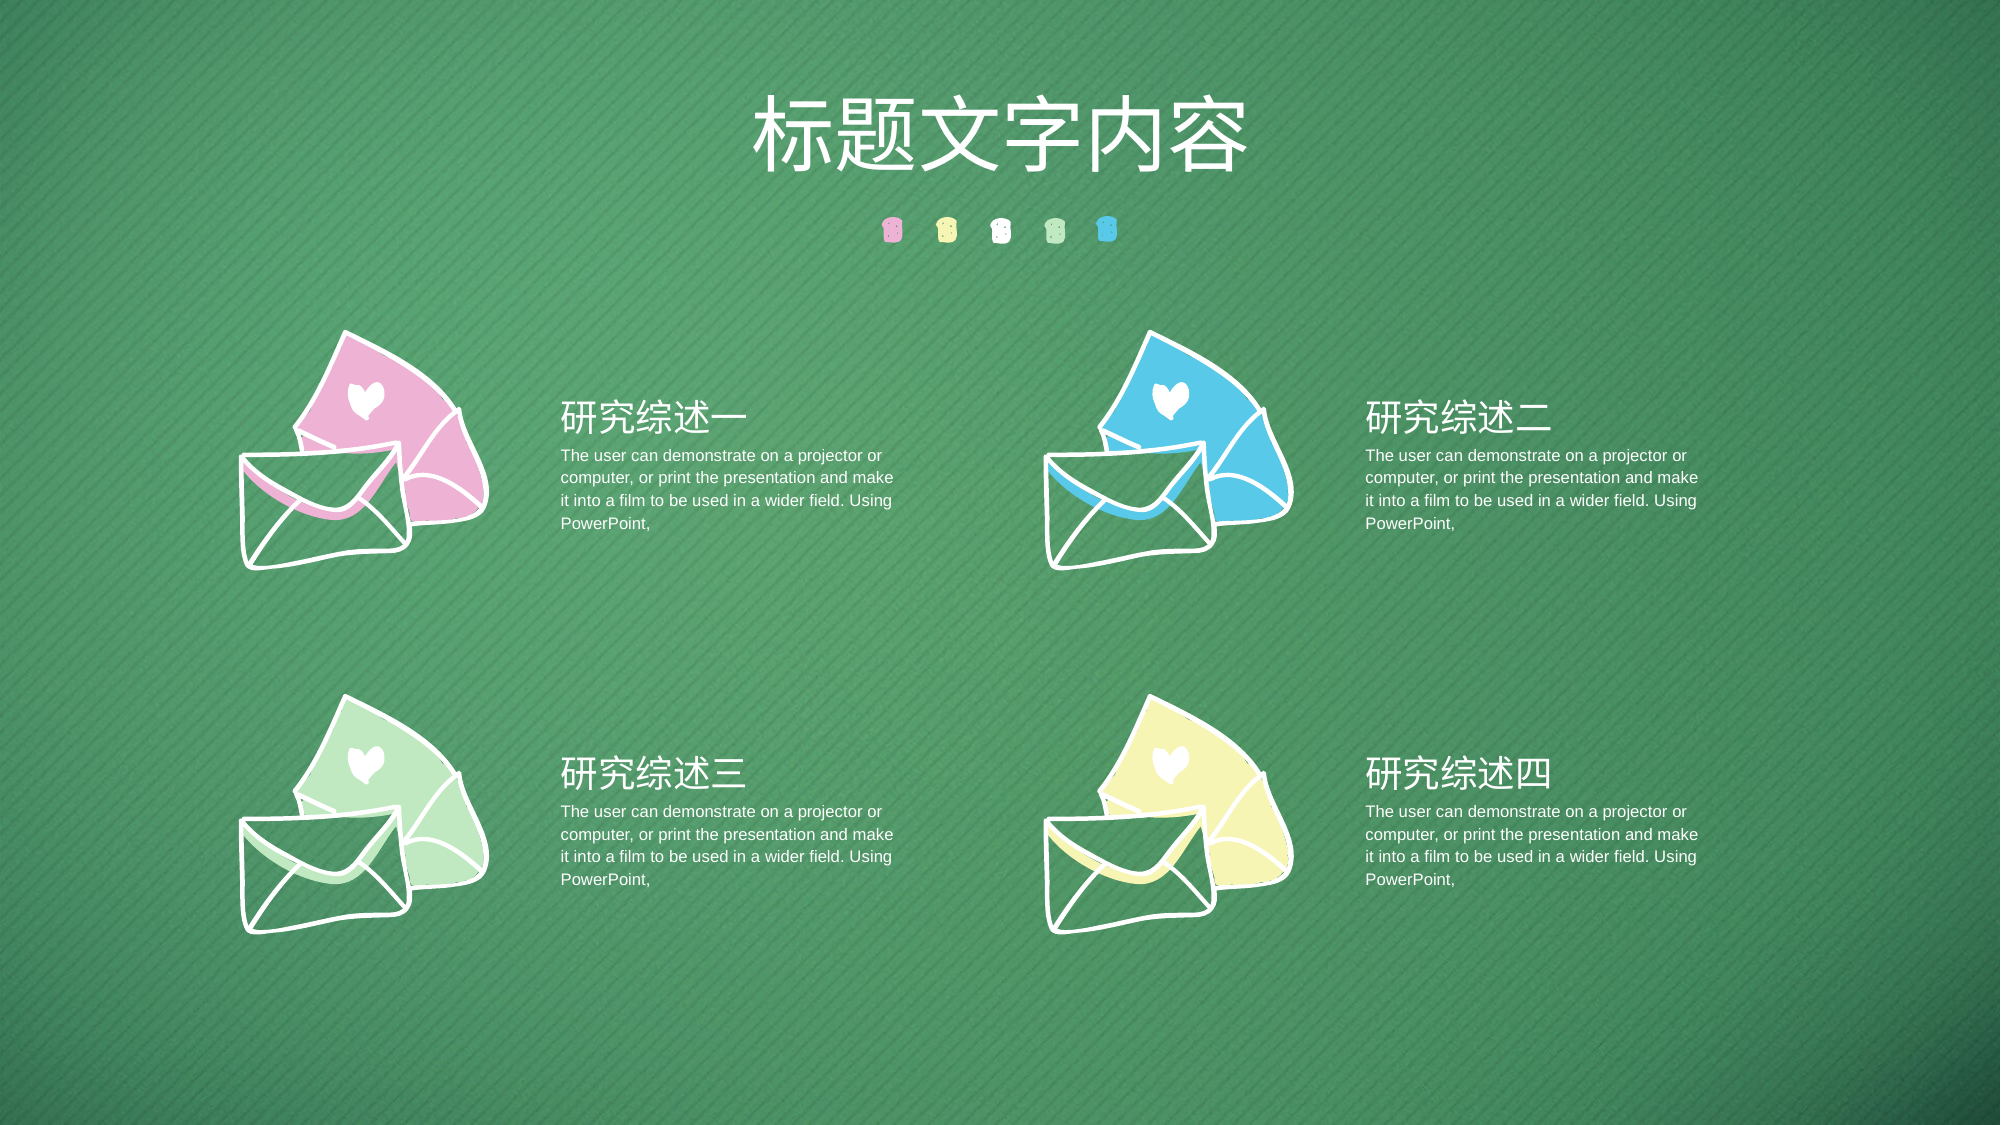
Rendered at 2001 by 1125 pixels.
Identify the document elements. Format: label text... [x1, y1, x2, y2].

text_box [881, 214, 1119, 244]
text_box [545, 733, 957, 898]
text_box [545, 377, 957, 542]
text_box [238, 329, 501, 574]
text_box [1350, 733, 1762, 898]
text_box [238, 693, 501, 938]
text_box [1042, 693, 1305, 938]
text_box 标题文字内容 [736, 75, 1266, 190]
picture [0, 0, 2000, 1125]
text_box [1042, 329, 1305, 574]
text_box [1350, 377, 1762, 542]
